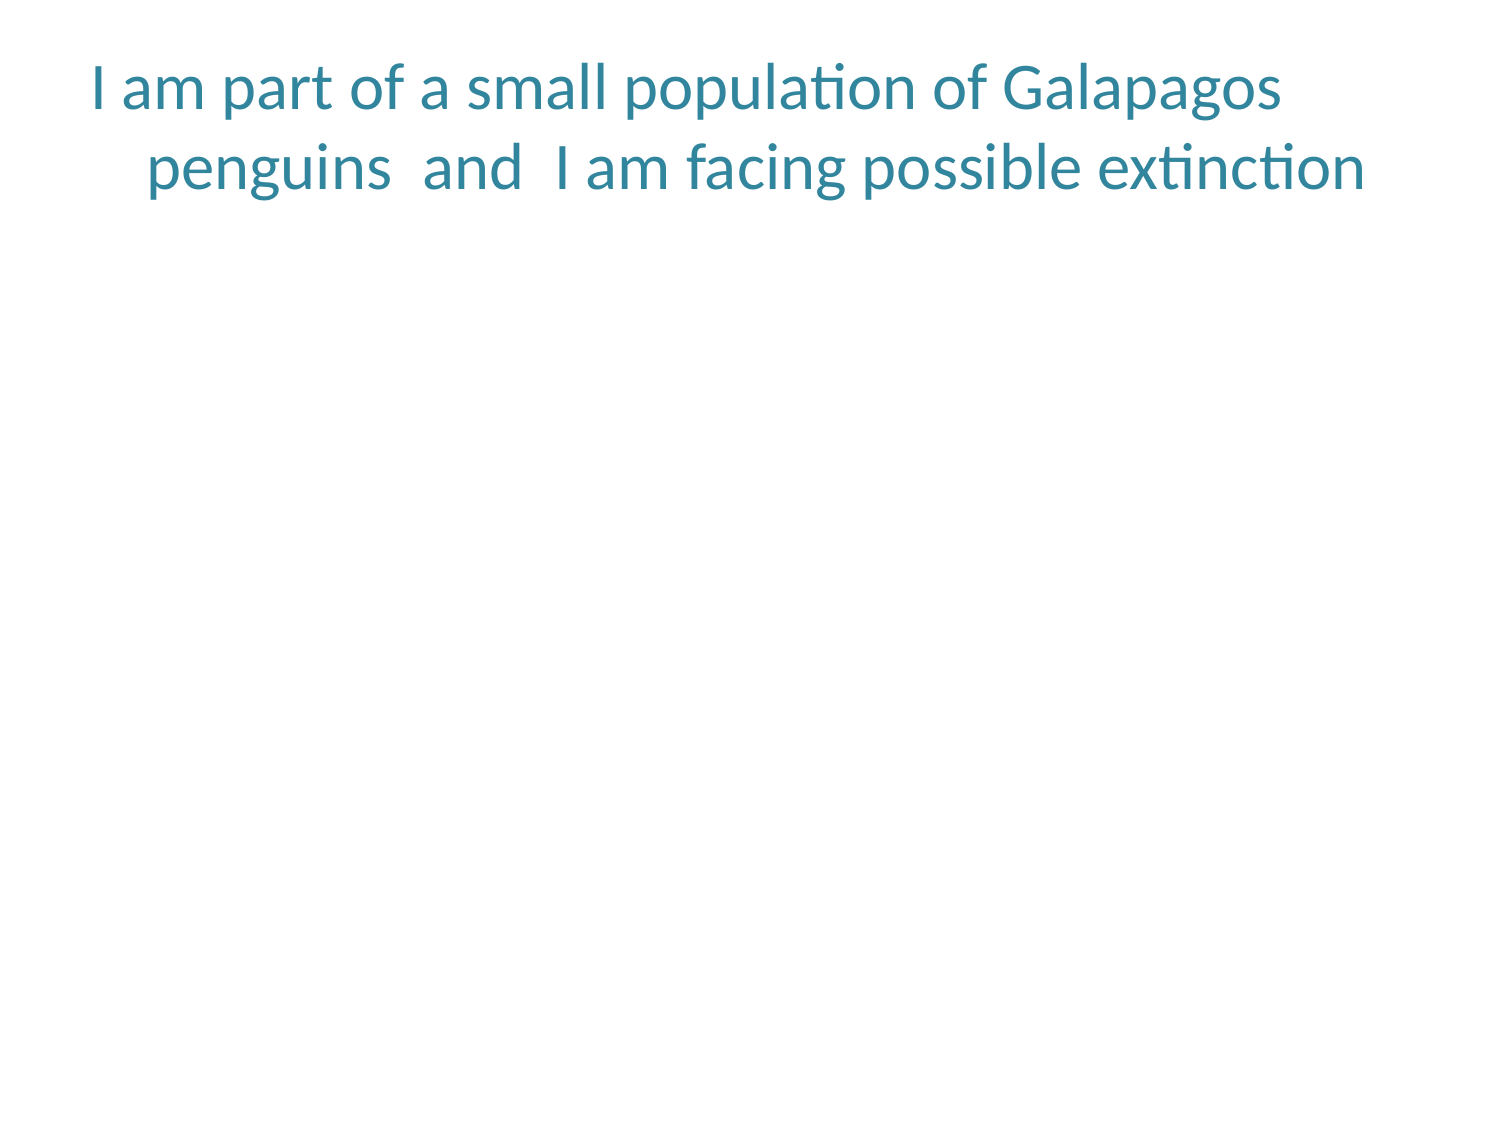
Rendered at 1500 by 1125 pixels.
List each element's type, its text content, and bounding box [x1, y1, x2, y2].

list I am part of a small population of Galapagos penguins and I am facing possible extinction [75, 35, 1425, 1005]
